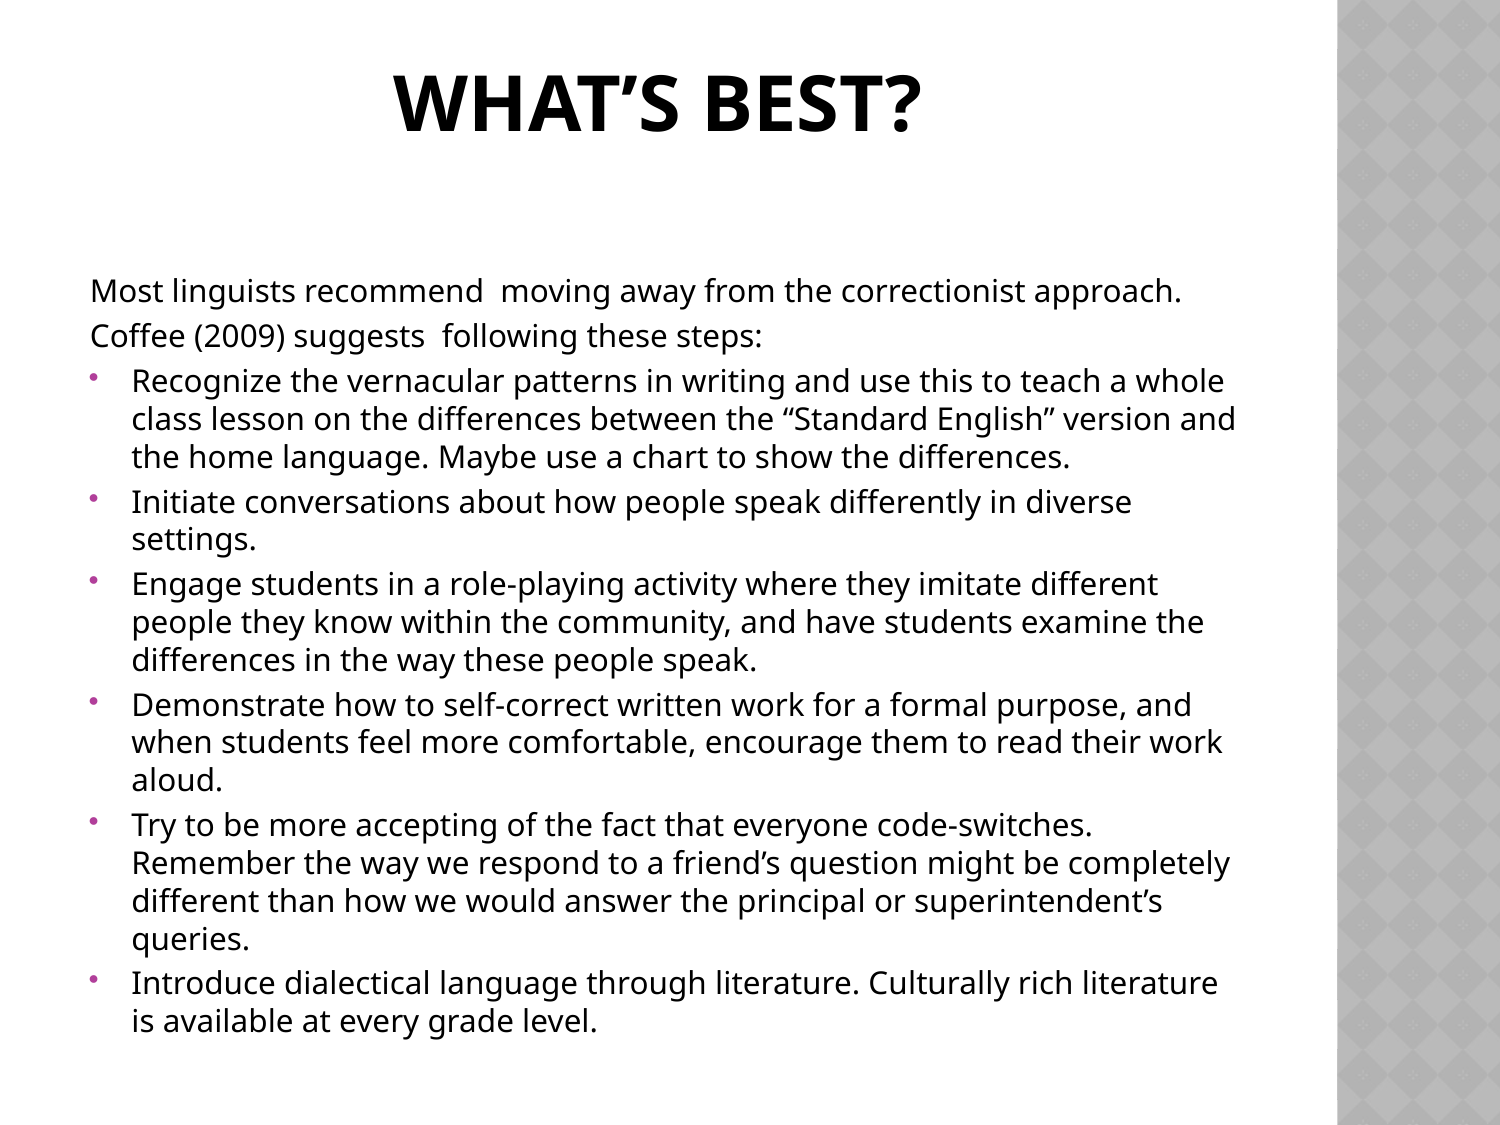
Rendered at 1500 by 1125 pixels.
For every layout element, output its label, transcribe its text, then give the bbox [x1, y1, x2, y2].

list Most linguists recommend moving away from the correctionist approach. Coffee (2009) suggests following these steps: Recognize the vernacular patterns in writing and use this to teach a whole class lesson on the differences between the “Standard English” version and the home language. Maybe use a chart to show the differences. Initiate conversations about how people speak differently in diverse settings. Engage students in a role-playing activity where they imitate different people they know within the community, and have students examine the differences in the way these people speak. Demonstrate how to self-correct written work for a formal purpose, and when students feel more comfortable, encourage them to read their work aloud. Try to be more accepting of the fact that everyone code-switches. Remember the way we respond to a friend’s question might be completely different than how we would answer the principal or superintendent’s queries. Introduce dialectical language through literature. Culturally rich literature is available at every grade level. [75, 264, 1263, 1059]
title What’s best? [75, 52, 1263, 240]
